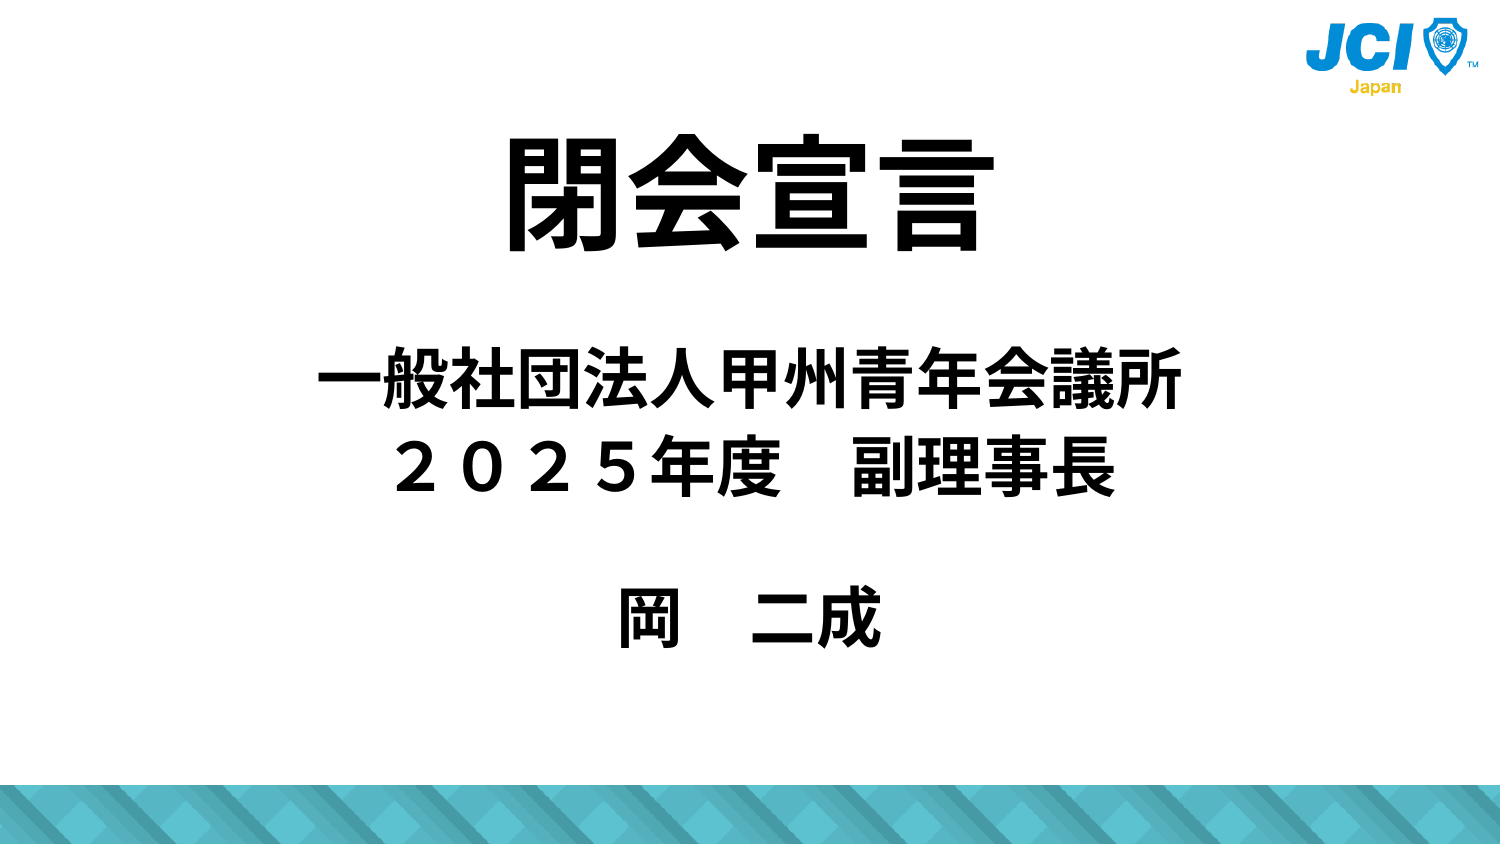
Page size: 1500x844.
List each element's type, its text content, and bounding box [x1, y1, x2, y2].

list 閉会宣言 一般社団法人甲州青年会議所 ２０２５年度 副理事長 岡 二成 [103, 125, 1397, 719]
picture [0, 0, 1500, 844]
